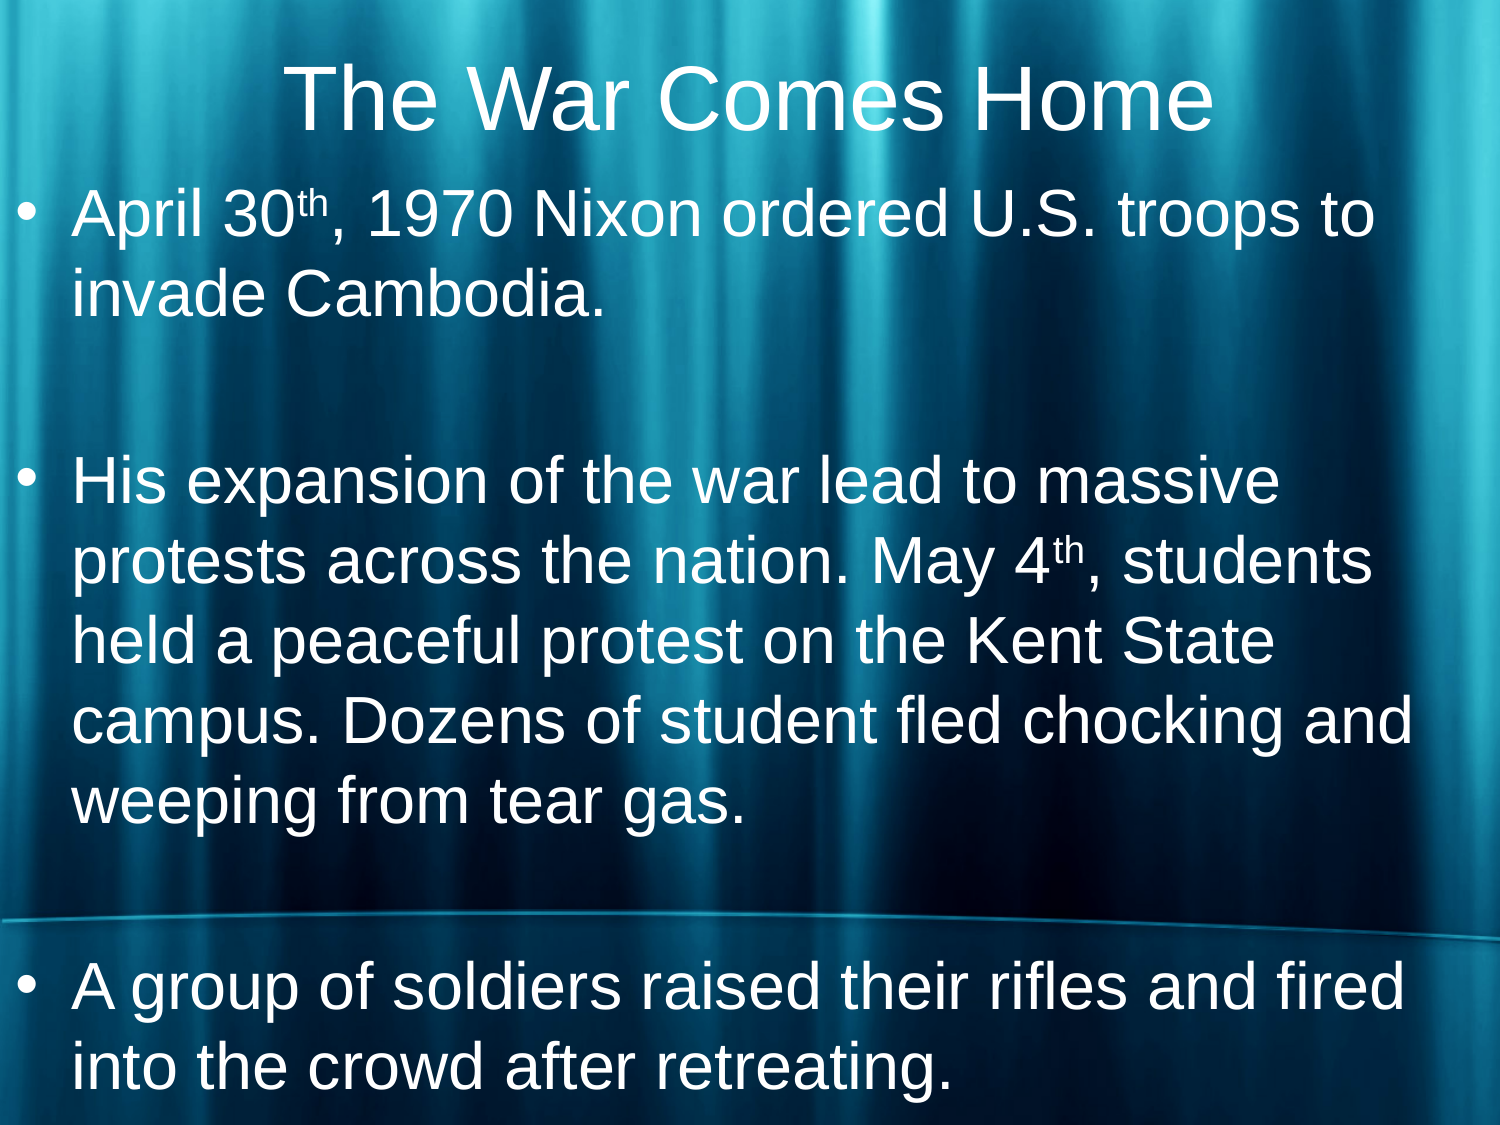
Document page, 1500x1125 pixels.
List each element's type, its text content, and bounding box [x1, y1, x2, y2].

list April 30th, 1970 Nixon ordered U.S. troops to invade Cambodia. His expansion of the war lead to massive protests across the nation. May 4th, students held a peaceful protest on the Kent State campus. Dozens of student fled chocking and weeping from tear gas. A group of soldiers raised their rifles and fired into the crowd after retreating. [0, 162, 1500, 1125]
title The War Comes Home [0, 0, 1500, 162]
